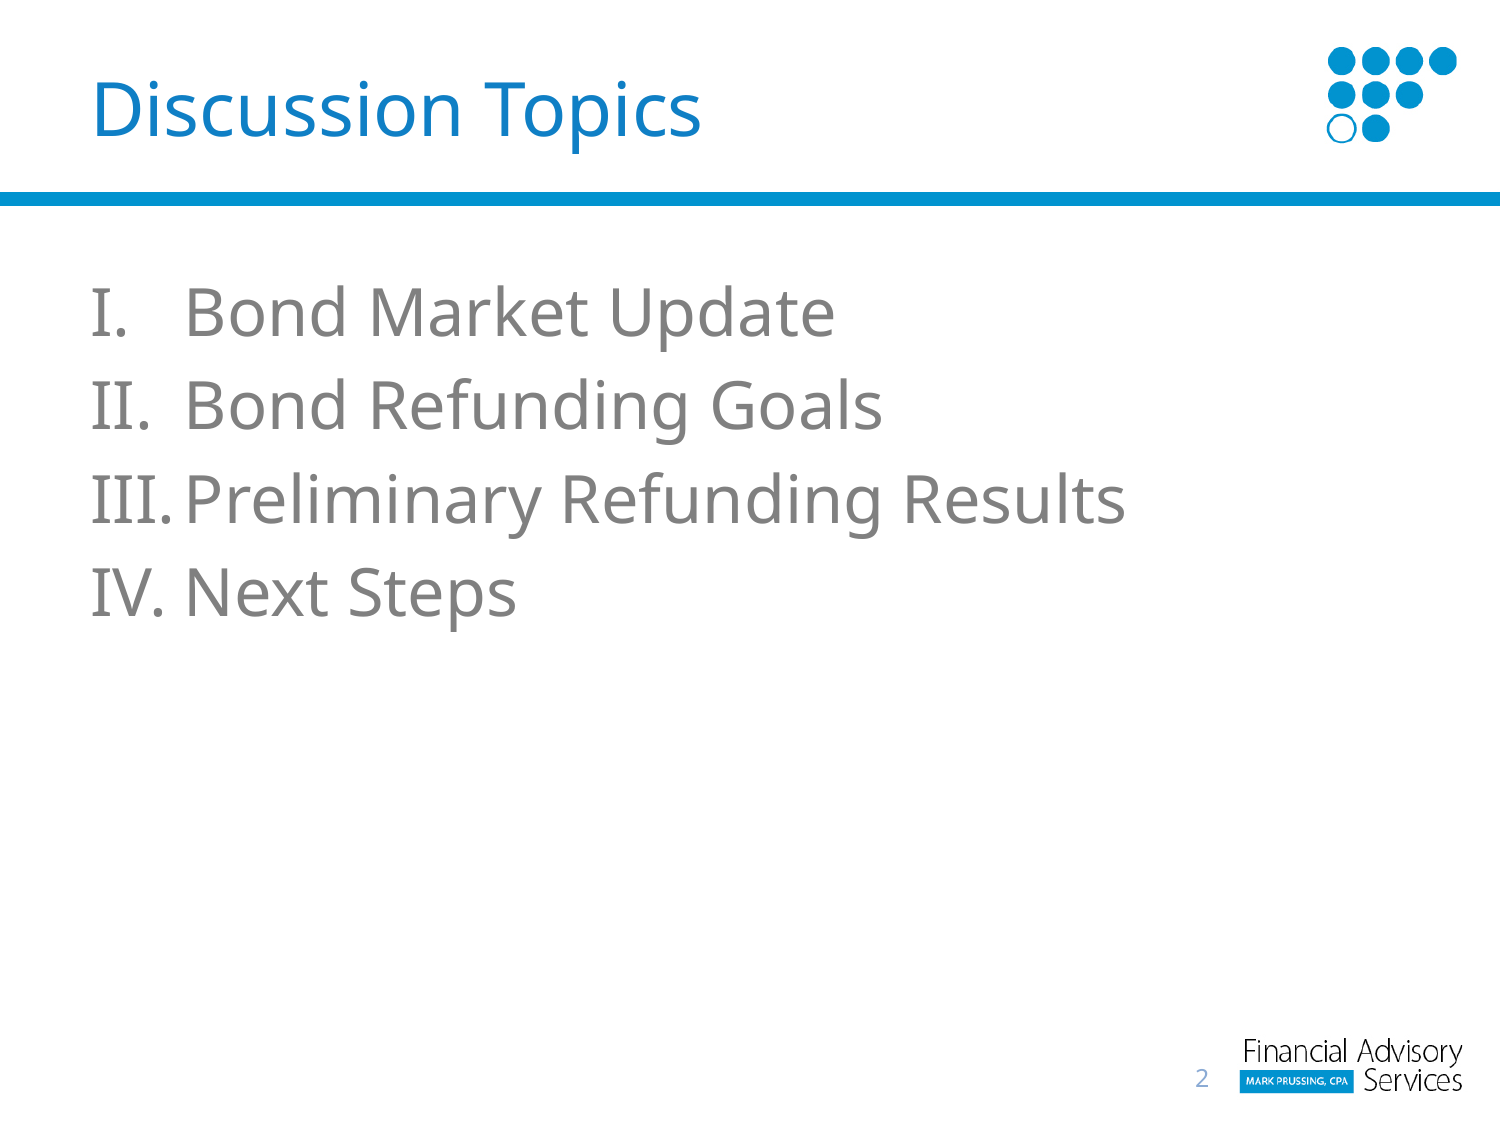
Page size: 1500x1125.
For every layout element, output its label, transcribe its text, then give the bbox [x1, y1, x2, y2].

picture [0, 207, 1500, 1125]
slide_number 2 [874, 1049, 1225, 1110]
picture [0, 0, 1500, 191]
title Discussion Topics [75, 12, 1319, 200]
list Bond Market Update Bond Refunding Goals Preliminary Refunding Results Next Steps [75, 262, 1425, 1005]
